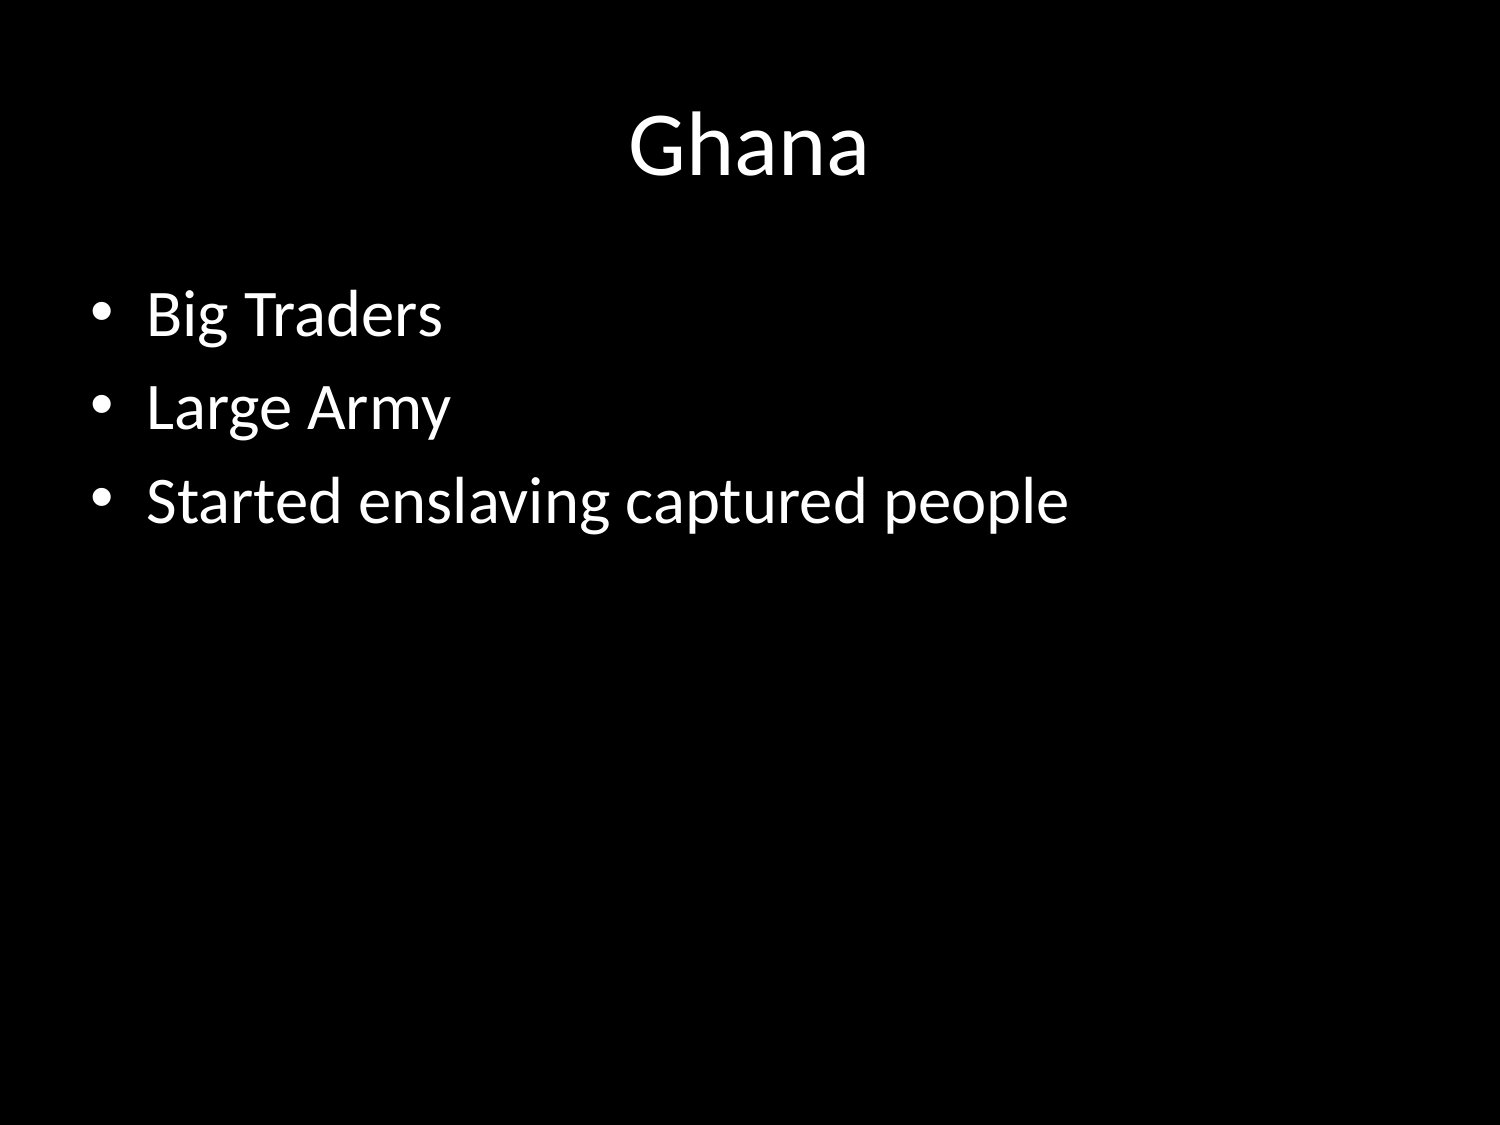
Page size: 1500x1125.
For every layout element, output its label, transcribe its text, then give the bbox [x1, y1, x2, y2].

title Ghana [75, 45, 1425, 233]
list Big Traders Large Army Started enslaving captured people [75, 262, 1425, 1005]
